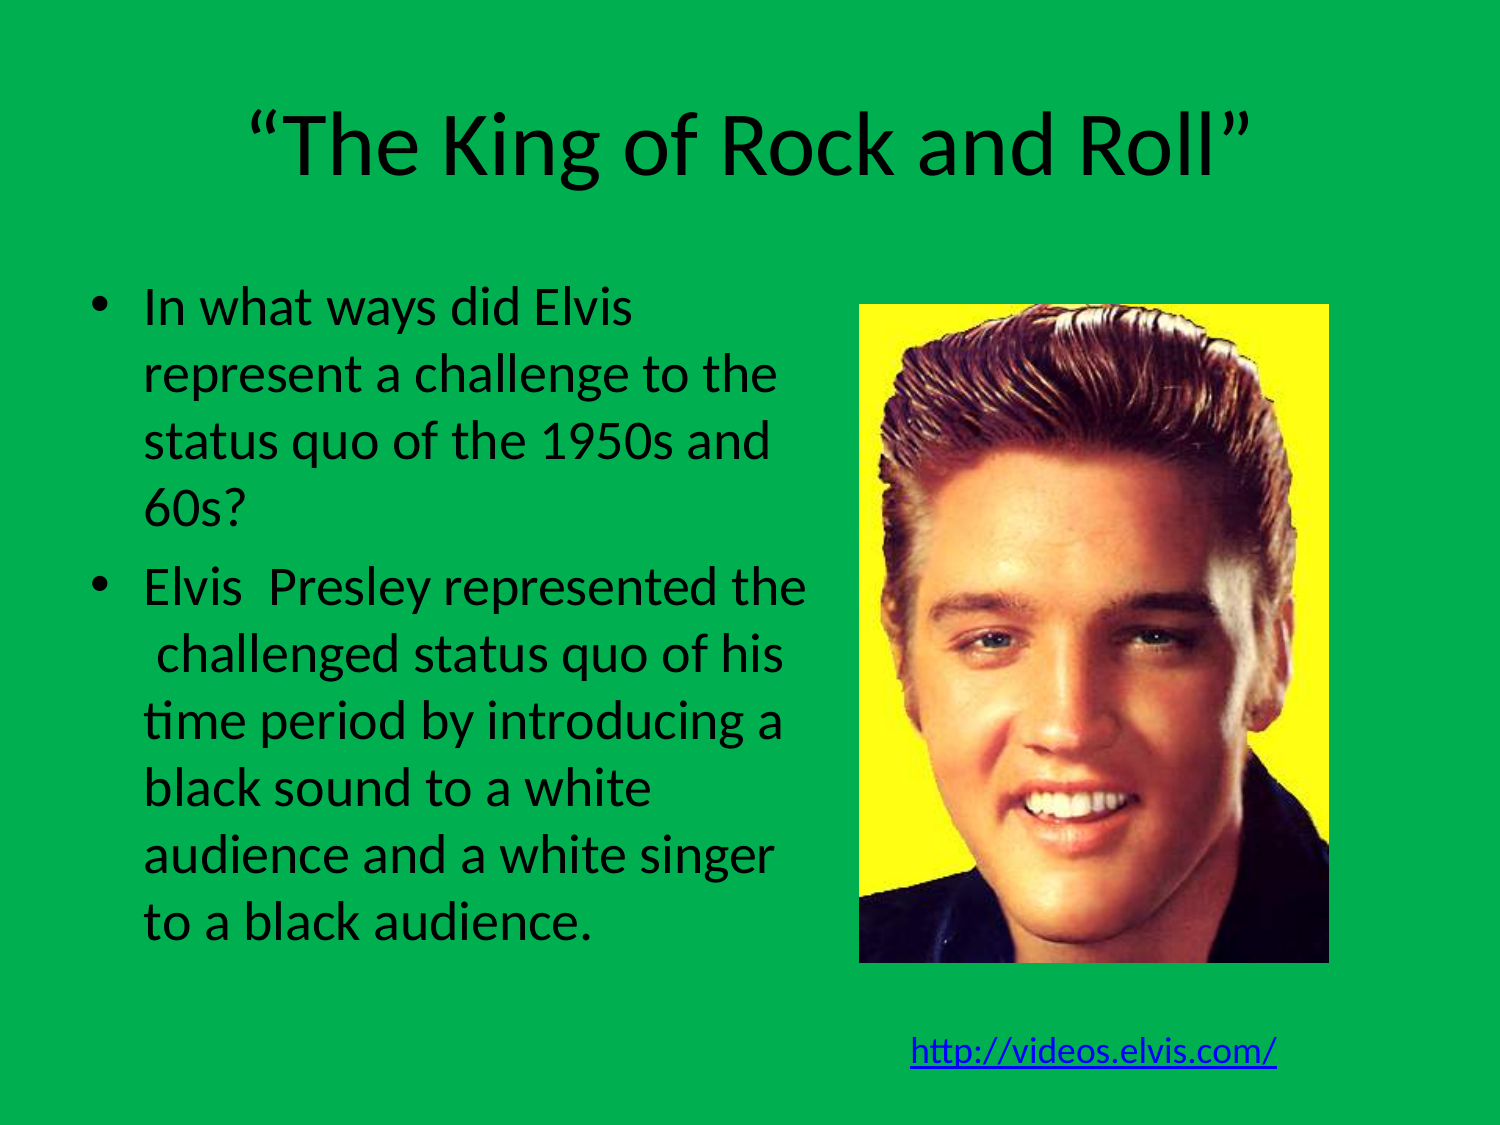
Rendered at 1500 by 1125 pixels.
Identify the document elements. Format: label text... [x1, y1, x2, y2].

title “The King of Rock and Roll” [75, 45, 1425, 233]
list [859, 304, 1329, 963]
text_box http://videos.elvis.com/ [862, 1018, 1325, 1124]
list In what ways did Elvis represent a challenge to the status quo of the 1950s and 60s? Elvis Presley represented the challenged status quo of his time period by introducing a black sound to a white audience and a white singer to a black audience. [75, 262, 825, 1005]
